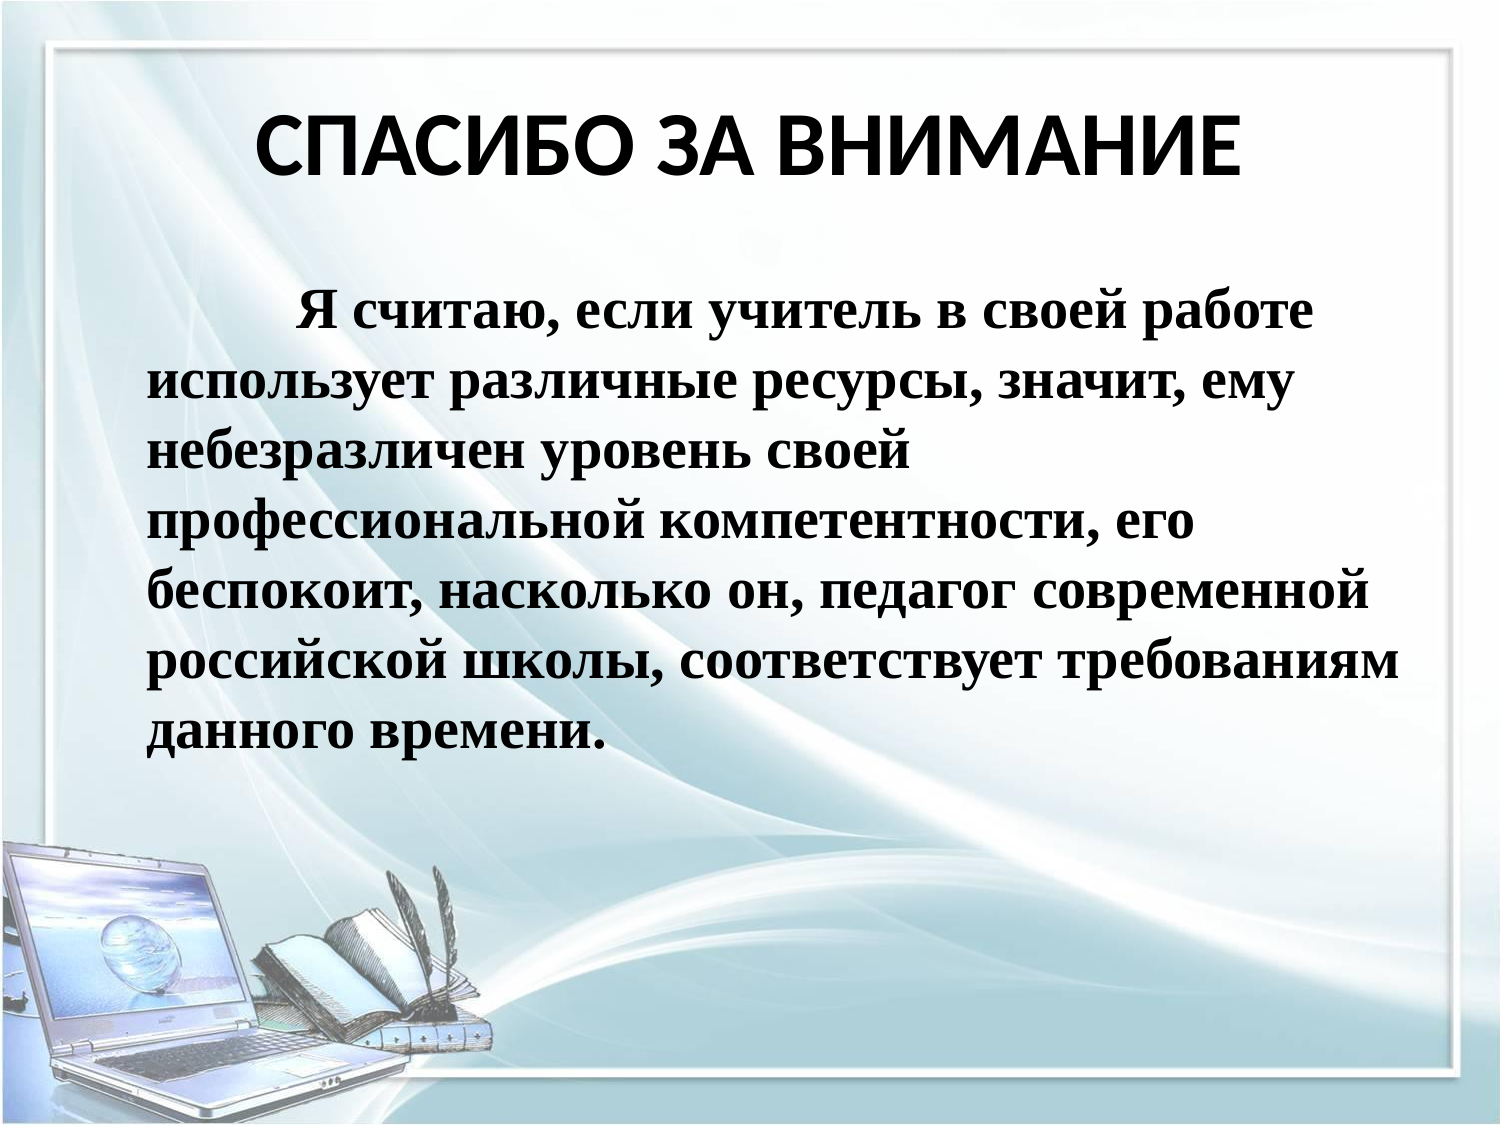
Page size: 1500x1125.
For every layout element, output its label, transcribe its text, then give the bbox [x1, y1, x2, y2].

list Я считаю, если учитель в своей работе использует различные ресурсы, значит, ему небезразличен уровень своей профессиональной компетентности, его беспокоит, насколько он, педагог современной российской школы, соответствует требованиям данного времени. [75, 262, 1425, 1005]
picture [0, 0, 1500, 1125]
title СПАСИБО ЗА ВНИМАНИЕ [75, 45, 1425, 233]
